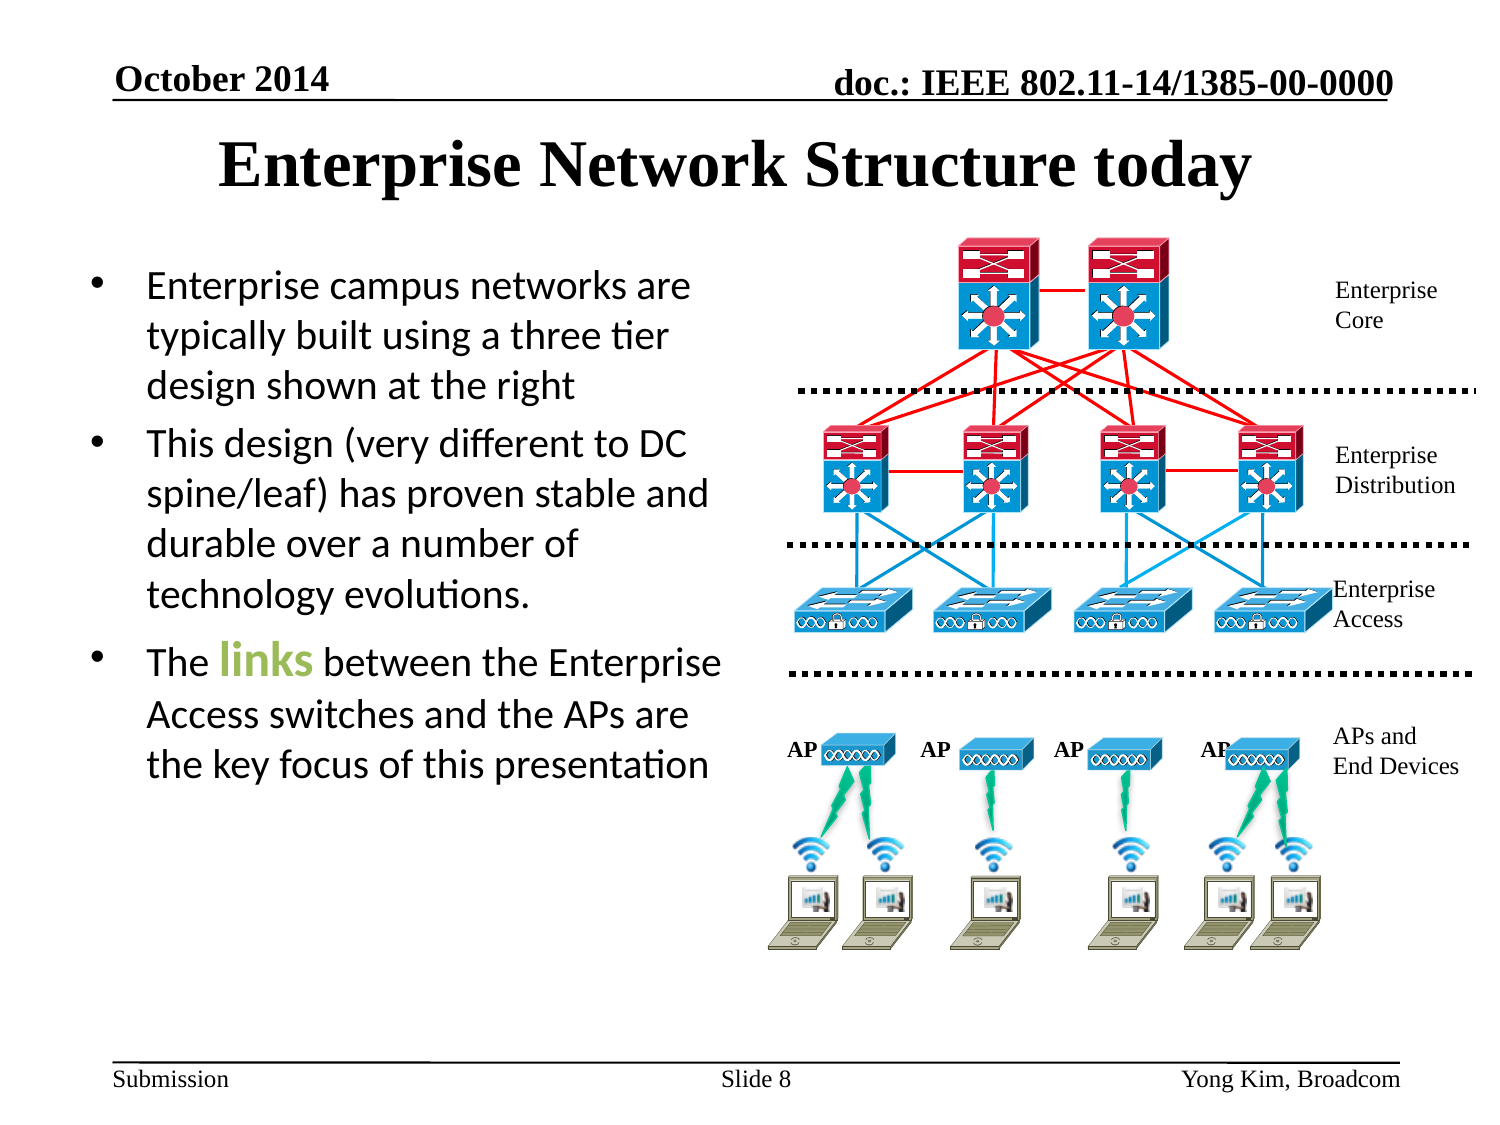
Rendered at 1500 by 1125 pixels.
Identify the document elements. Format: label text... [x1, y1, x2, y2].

list Enterprise campus networks are typically built using a three tier design shown at the right This design (very different to DC spine/leaf) has proven stable and durable over a number of technology evolutions. The links between the Enterprise Access switches and the APs are the key focus of this presentation [74, 249, 769, 1006]
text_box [1087, 737, 1163, 771]
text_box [822, 424, 890, 513]
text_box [820, 732, 897, 766]
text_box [767, 837, 839, 950]
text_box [957, 237, 1041, 351]
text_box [1073, 587, 1194, 634]
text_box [841, 837, 914, 950]
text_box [949, 837, 1022, 951]
slide_number Slide 8 [712, 1061, 800, 1123]
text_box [932, 587, 1053, 634]
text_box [1087, 837, 1159, 950]
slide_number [114, 54, 423, 100]
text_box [958, 737, 1035, 771]
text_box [1099, 424, 1167, 513]
footer Yong Kim, Broadcom [878, 1061, 1402, 1093]
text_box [1257, 837, 1322, 950]
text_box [1183, 837, 1256, 950]
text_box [1213, 587, 1334, 634]
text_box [786, 265, 1481, 838]
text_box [962, 424, 1030, 513]
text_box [1237, 424, 1305, 513]
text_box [793, 587, 914, 634]
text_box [1086, 237, 1171, 351]
title Enterprise Network Structure today [81, 99, 1392, 221]
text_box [1224, 737, 1301, 771]
